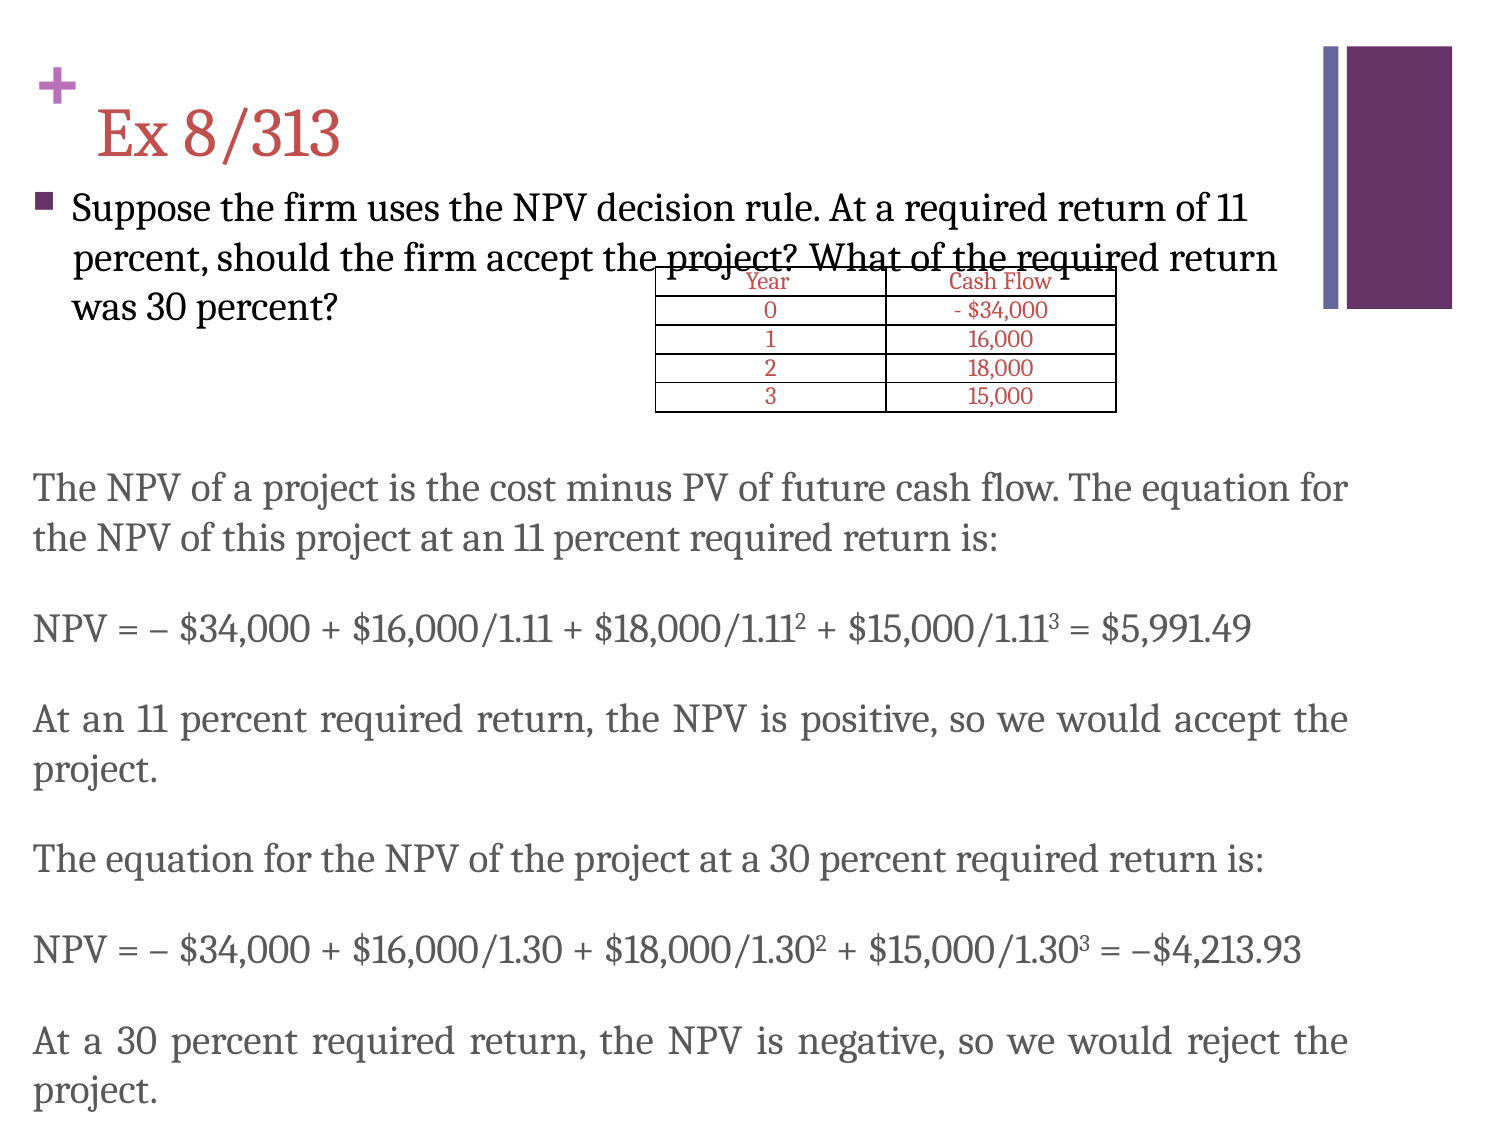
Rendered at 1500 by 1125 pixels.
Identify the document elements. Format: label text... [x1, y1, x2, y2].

list Suppose the firm uses the NPV decision rule. At a required return of 11 percent, should the firm accept the project? What of the required return was 30 percent? The NPV of a project is the cost minus PV of future cash flow. The equation for the NPV of this project at an 11 percent required return is: NPV = – $34,000 + $16,000/1.11 + $18,000/1.112 + $15,000/1.113 = $5,991.49 At an 11 percent required return, the NPV is positive, so we would accept the project. The equation for the NPV of the project at a 30 percent required return is: NPV = – $34,000 + $16,000/1.30 + $18,000/1.302 + $15,000/1.303 = –$4,213.93 At a 30 percent required return, the NPV is negative, so we would reject the project. [17, 172, 1365, 1125]
title Ex 8/313 [81, 79, 1322, 172]
table_cell 18,000 [887, 355, 1115, 382]
table_header Year [656, 268, 885, 295]
table_cell 0 [656, 297, 885, 324]
table_header Cash Flow [887, 268, 1115, 295]
table_cell 15,000 [887, 383, 1115, 411]
table_cell 3 [656, 383, 885, 411]
table_cell - $34,000 [887, 297, 1115, 324]
table_cell 1 [656, 326, 885, 353]
table_cell 16,000 [887, 326, 1115, 353]
table_cell 2 [656, 355, 885, 382]
